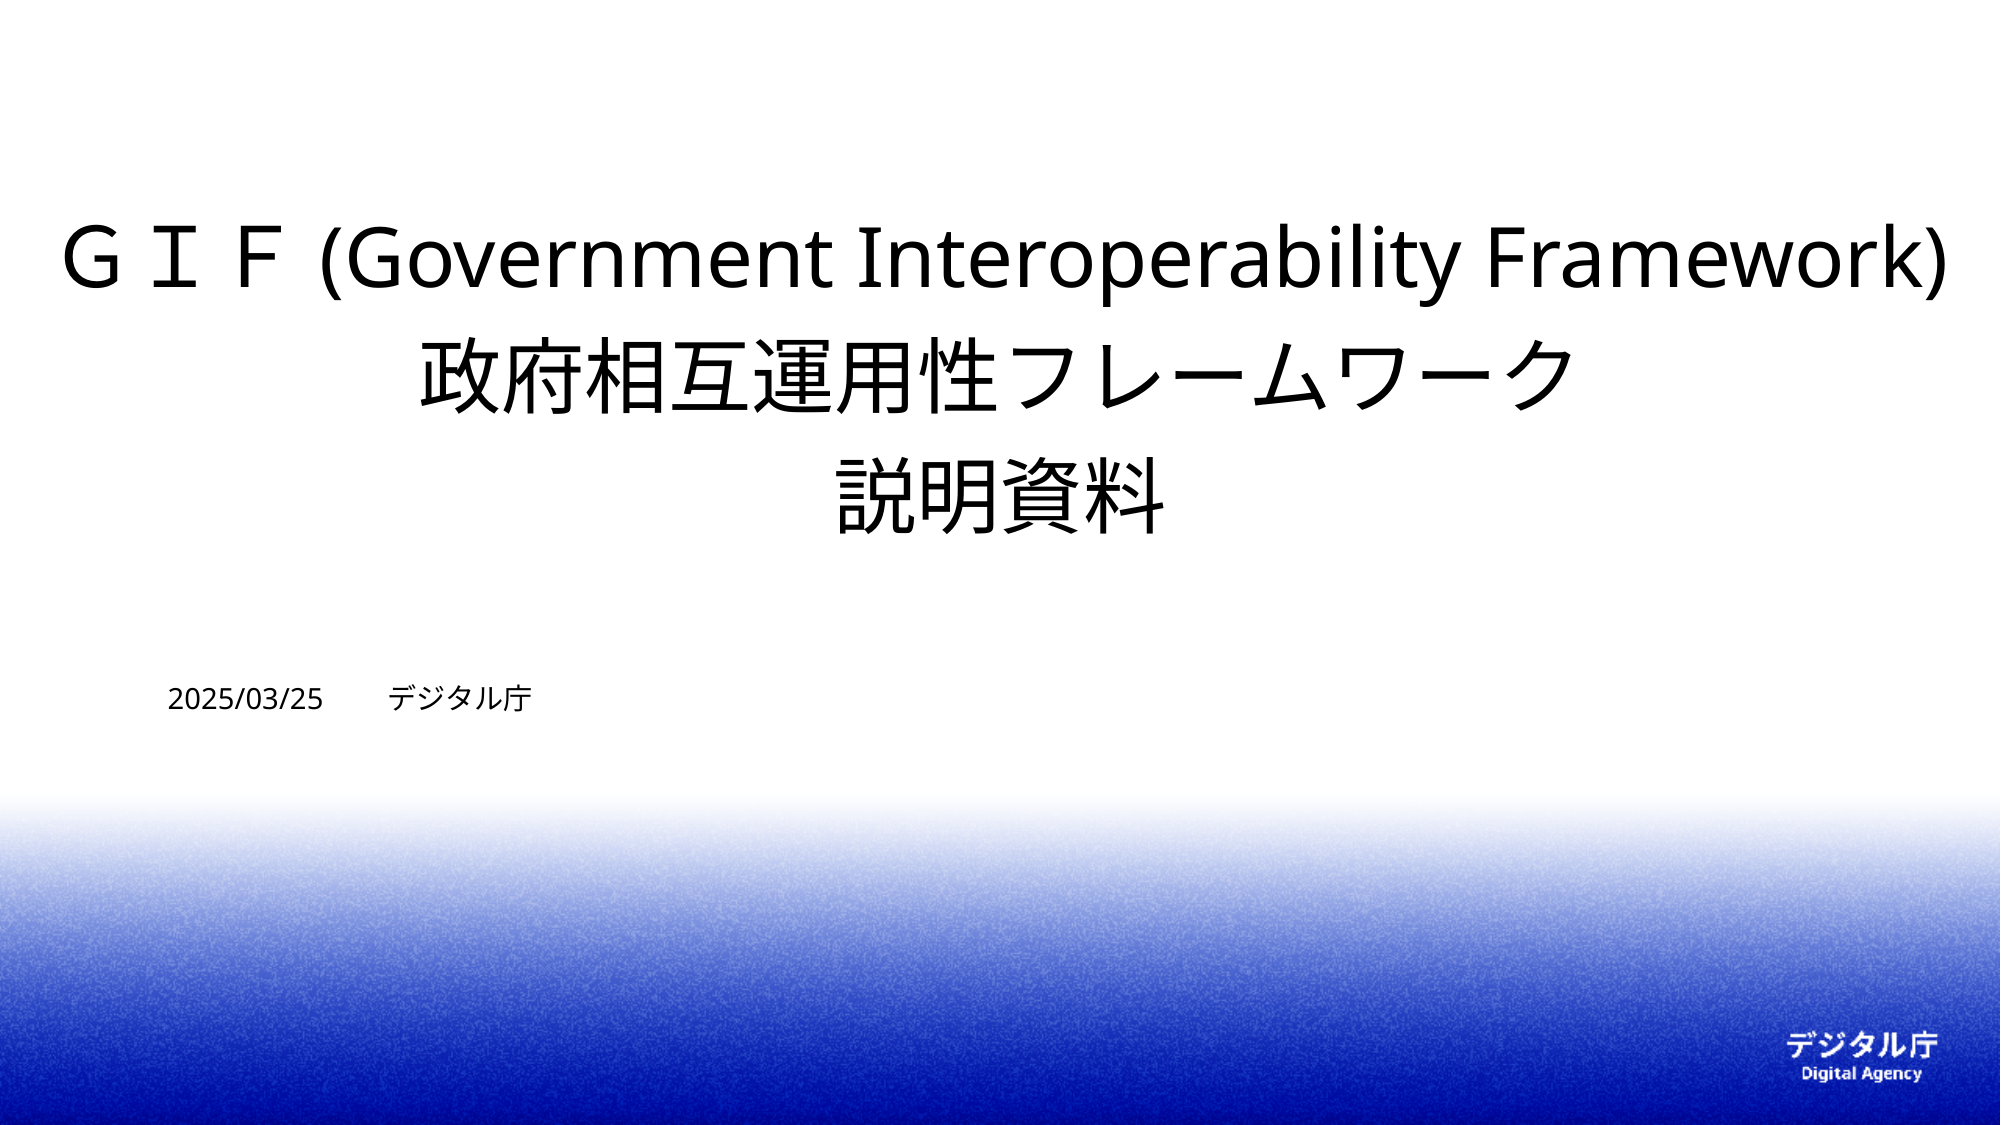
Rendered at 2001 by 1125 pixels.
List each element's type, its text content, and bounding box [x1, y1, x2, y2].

subtitle 2025/03/25 [102, 680, 380, 882]
title ＧＩＦ(Government Interoperability Framework) 政府相互運用性フレームワーク 説明資料 [43, 184, 1957, 539]
list デジタル庁 [387, 680, 1827, 811]
picture [0, 0, 2000, 1125]
